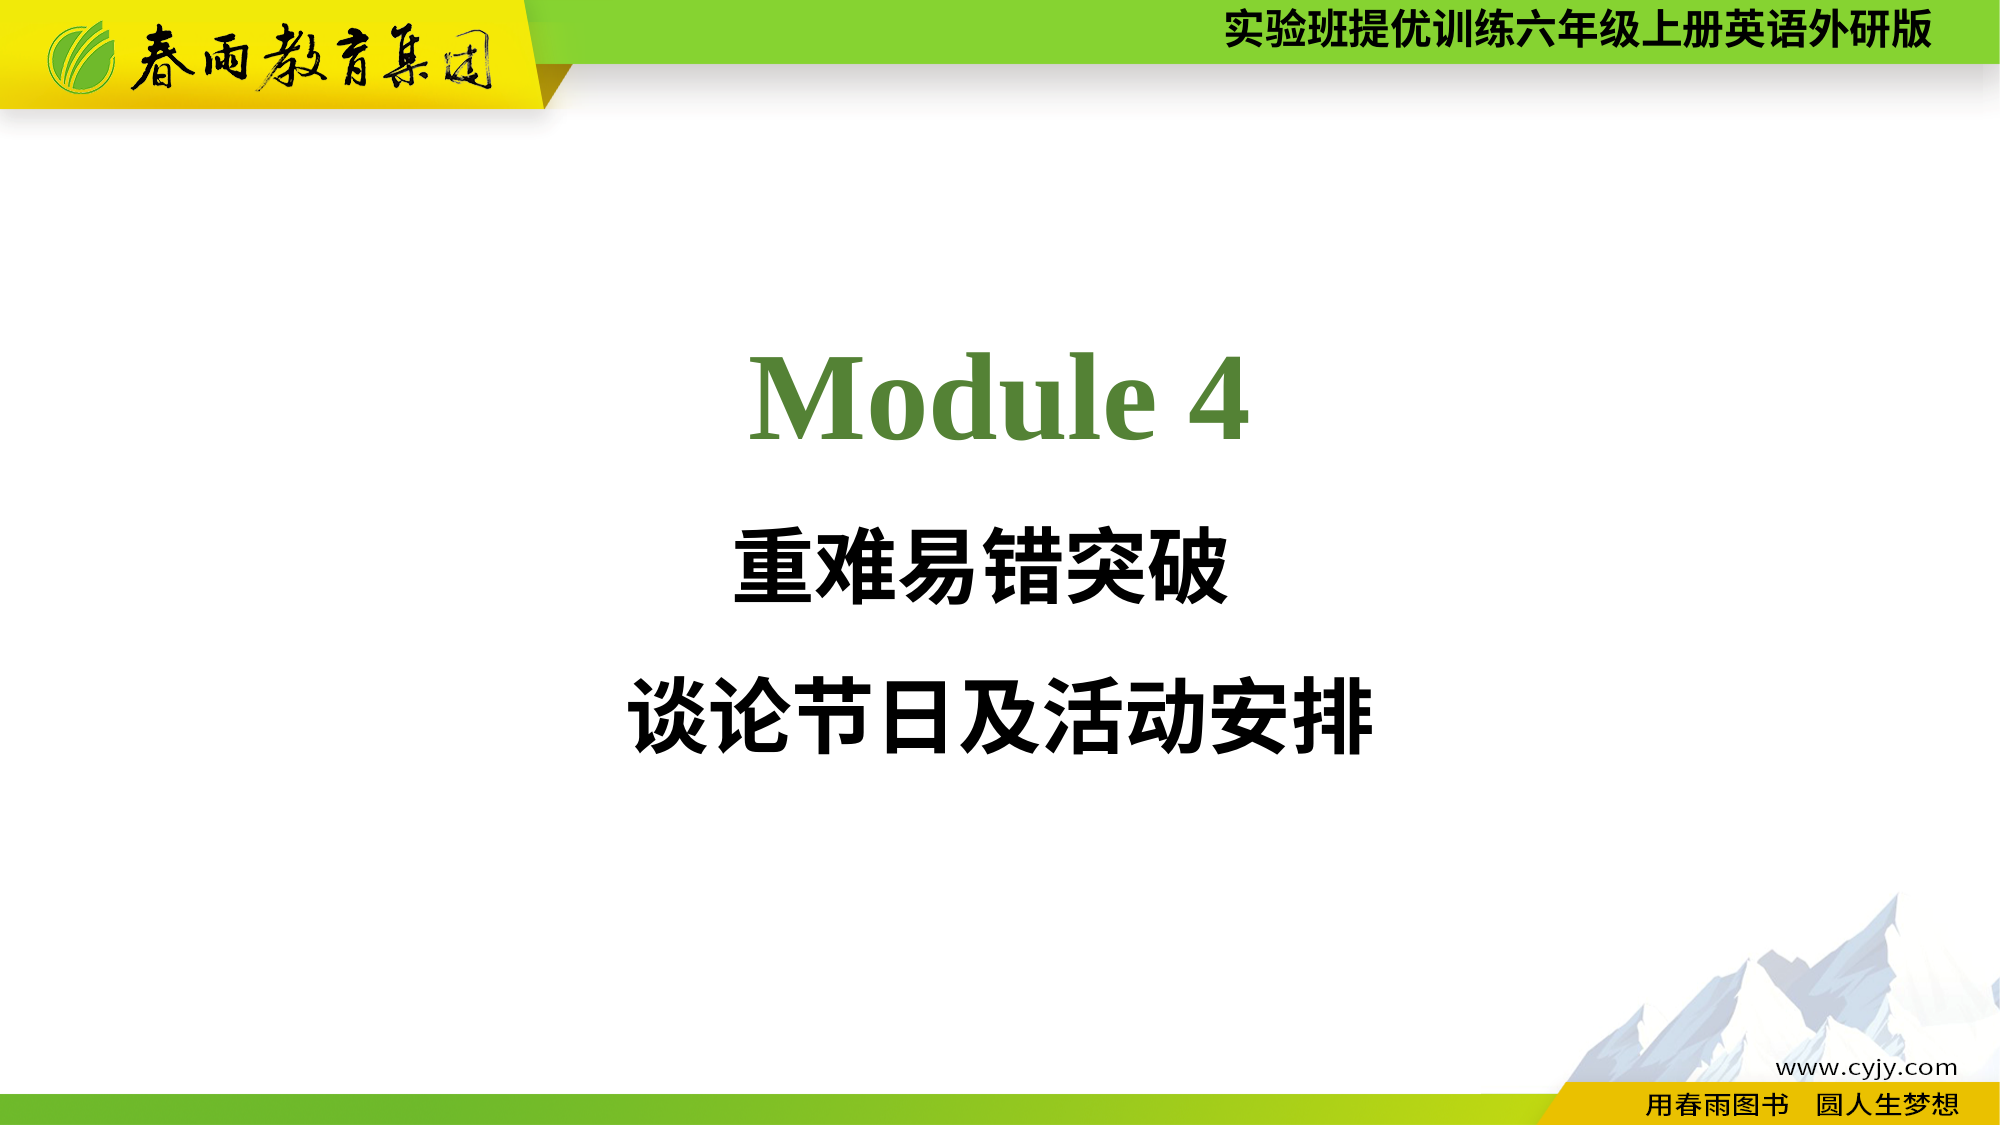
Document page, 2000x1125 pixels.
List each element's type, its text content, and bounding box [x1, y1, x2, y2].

picture [0, 772, 2000, 1125]
picture [0, 0, 2000, 231]
text_box Module 4 重难易错突破 谈论节日及活动安排 [0, 231, 2000, 772]
